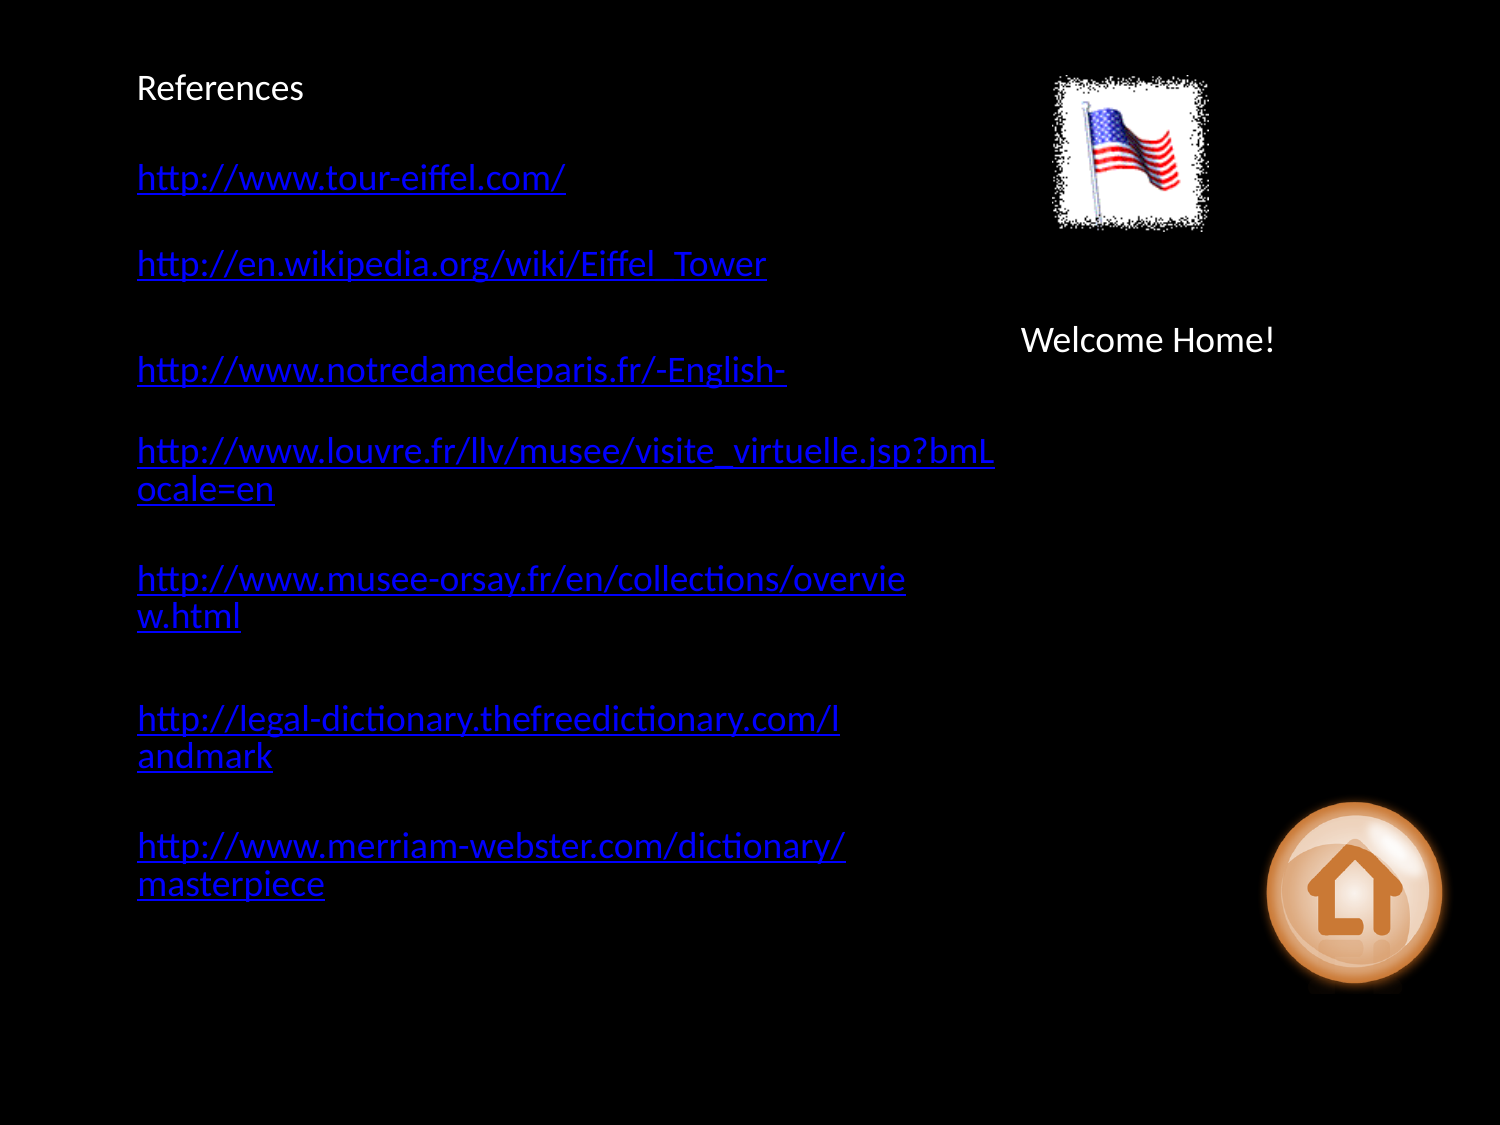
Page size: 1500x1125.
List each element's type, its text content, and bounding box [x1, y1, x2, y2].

text_box http://www.louvre.fr/llv/musee/visite_virtuelle.jsp?bmLocale=en [122, 419, 1015, 479]
text_box http://legal-dictionary.thefreedictionary.com/landmark http://www.merriam-webster.com/dictionary/masterpiece [122, 686, 873, 881]
text_box http://www.musee-orsay.fr/en/collections/overview.html [122, 546, 933, 696]
text_box Welcome Home! [952, 307, 1345, 368]
text_box http://www.notredamedeparis.fr/-English- [122, 337, 814, 398]
picture [1052, 75, 1210, 232]
picture [1252, 791, 1456, 994]
text_box http://en.wikipedia.org/wiki/Eiffel_Tower [122, 231, 873, 337]
text_box References http://www.tour-eiffel.com/ [122, 55, 1346, 521]
